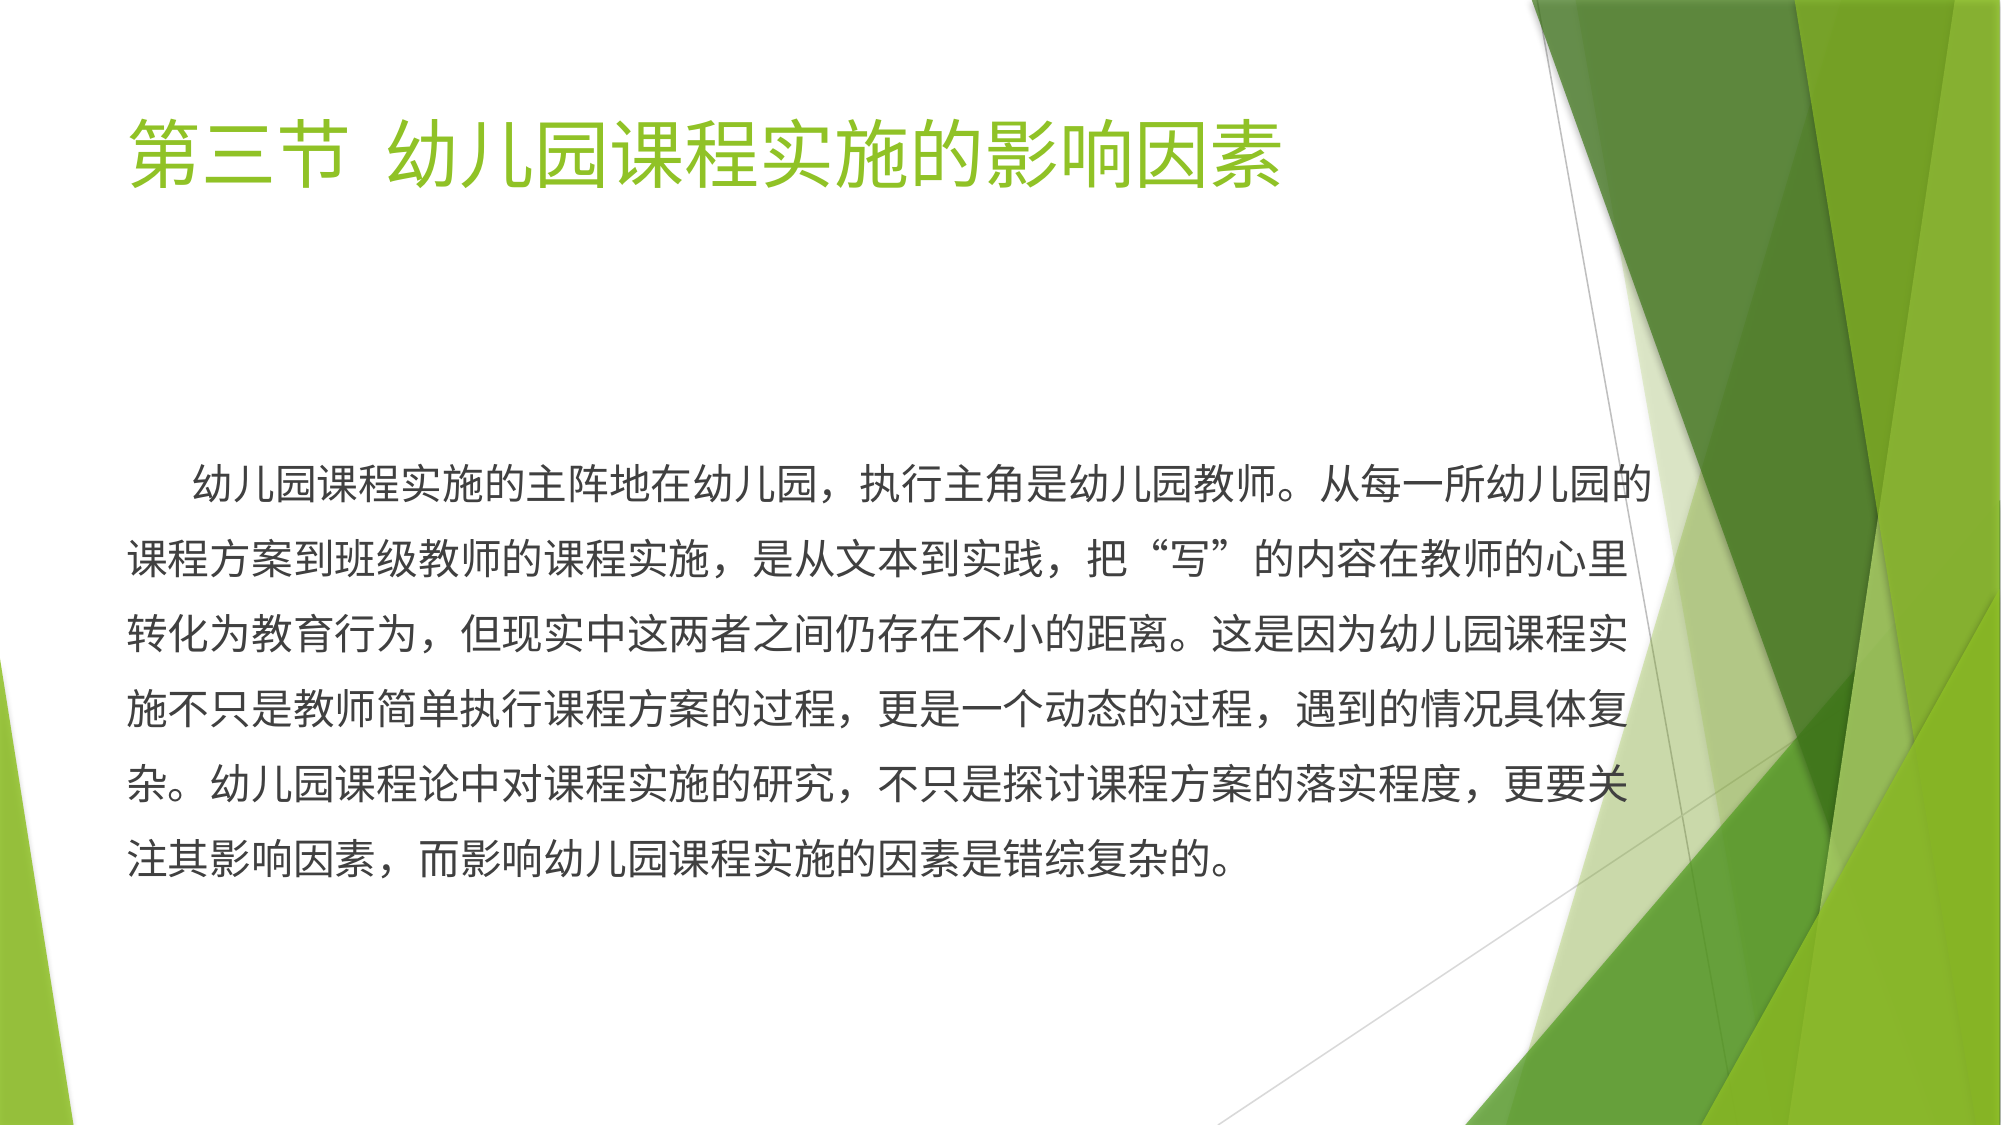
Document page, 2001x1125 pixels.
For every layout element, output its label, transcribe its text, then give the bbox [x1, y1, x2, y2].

title 第三节 幼儿园课程实施的影响因素 [111, 99, 1522, 317]
list 幼儿园课程实施的主阵地在幼儿园，执行主角是幼儿园教师。从每一所幼儿园的课程方案到班级教师的课程实施，是从文本到实践，把“写”的内容在教师的心里转化为教育行为，但现实中这两者之间仍存在不小的距离。这是因为幼儿园课程实施不只是教师简单执行课程方案的过程，更是一个动态的过程，遇到的情况具体复杂。幼儿园课程论中对课程实施的研究，不只是探讨课程方案的落实程度，更要关注其影响因素，而影响幼儿园课程实施的因素是错综复杂的。 [111, 425, 1680, 879]
